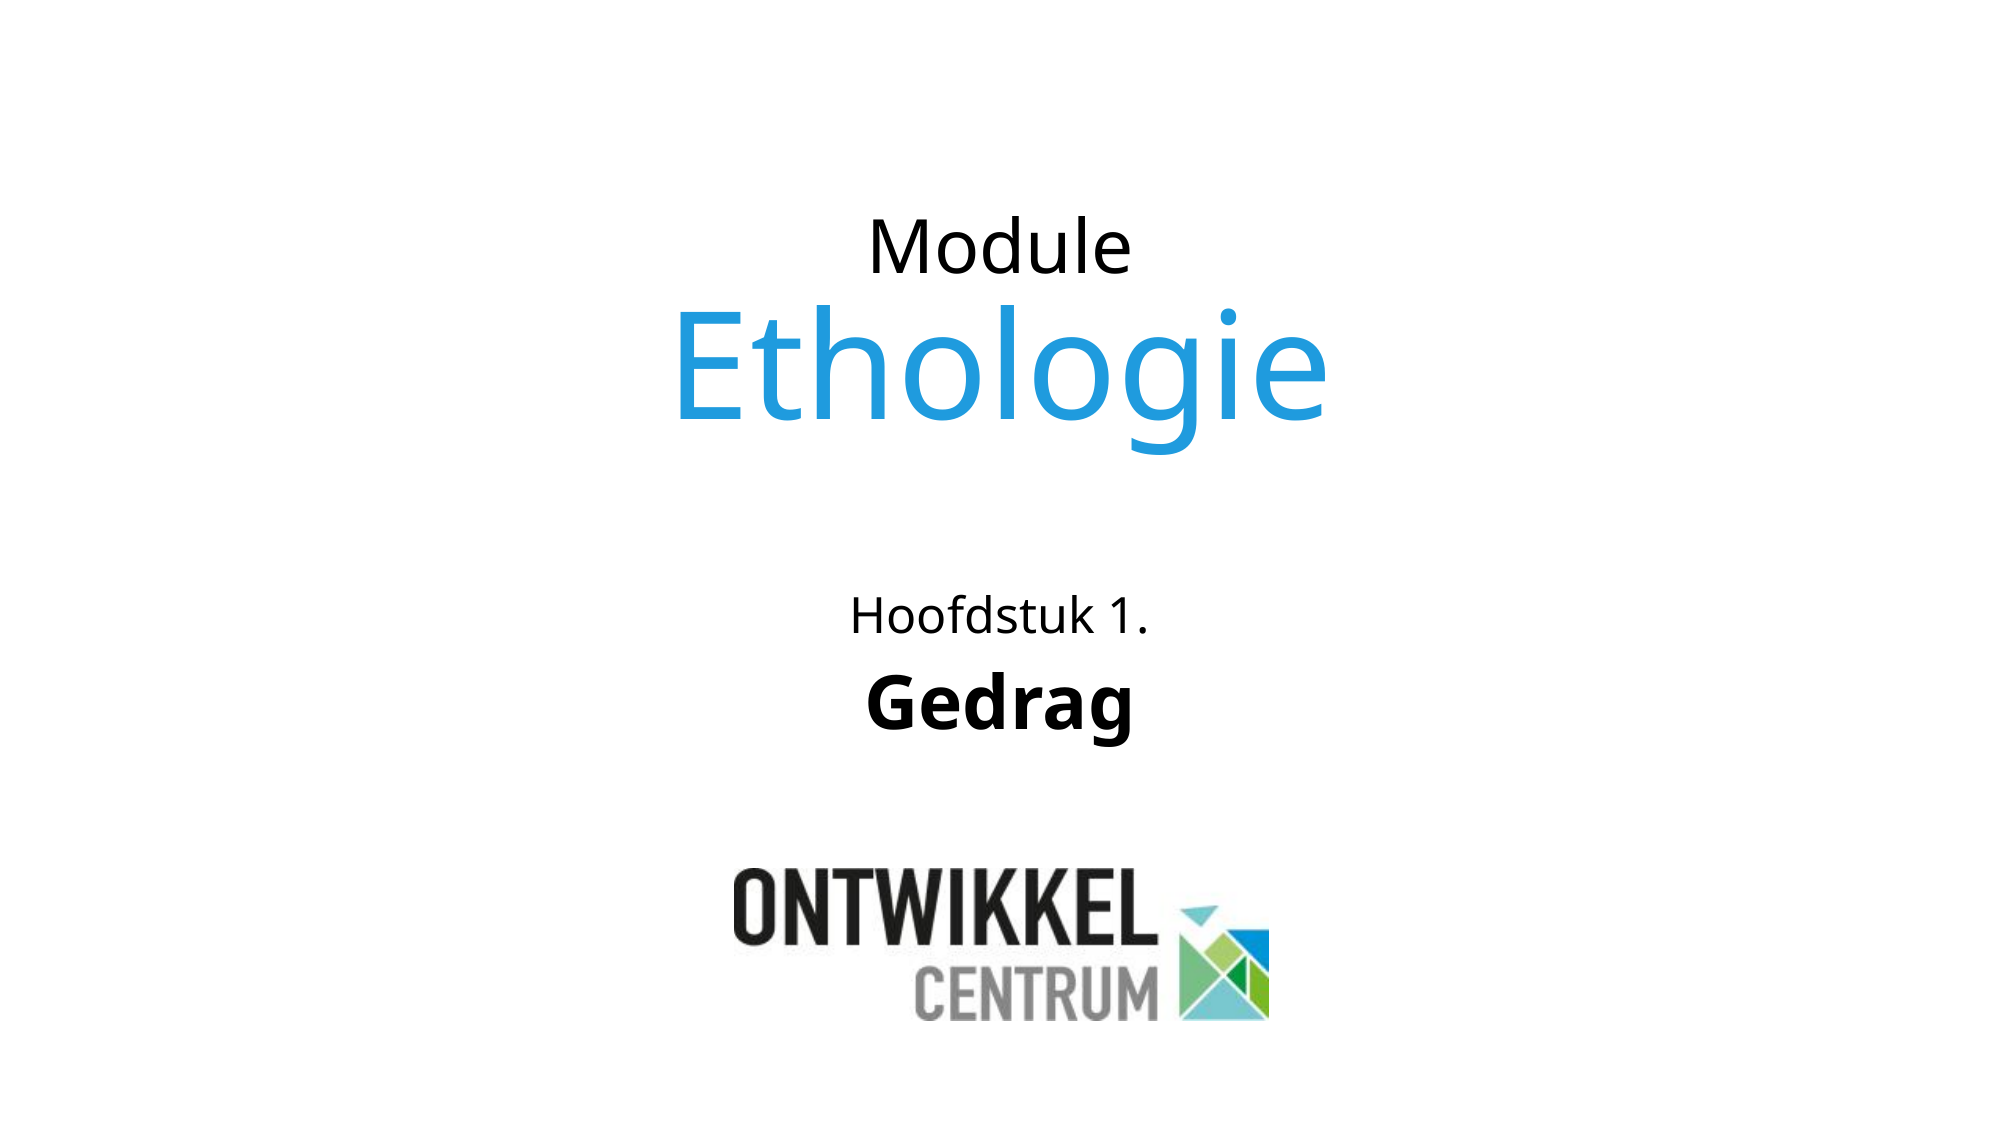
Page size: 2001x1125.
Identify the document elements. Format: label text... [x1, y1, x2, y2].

picture [734, 868, 1269, 1021]
title Module Ethologie [249, 107, 1750, 460]
subtitle Hoofdstuk 1. Gedrag [249, 583, 1750, 855]
